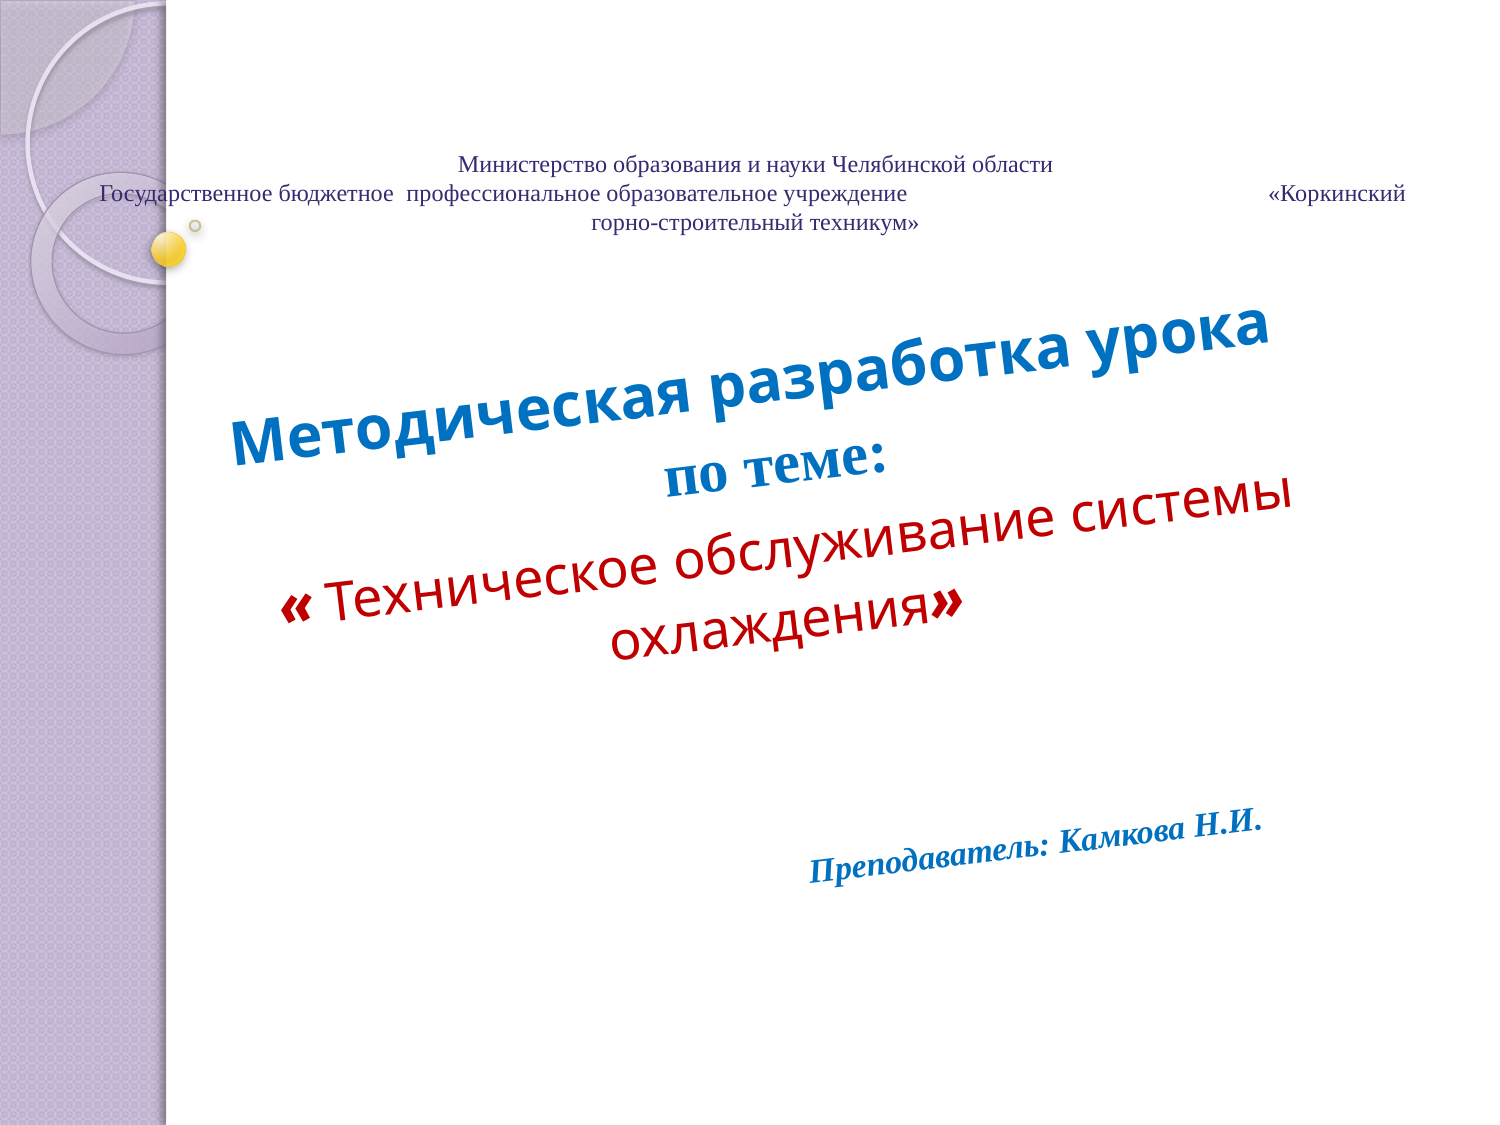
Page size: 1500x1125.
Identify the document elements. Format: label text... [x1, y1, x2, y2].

title Министерство образования и науки Челябинской области Государственное бюджетное профессиональное образовательное учреждение «Коркинский горно-строительный техникум» [82, 82, 1430, 305]
subtitle Методическая разработка урока по теме: « Техническое обслуживание системы охлаждения» Преподаватель: Камкова Н.И. [106, 263, 1479, 979]
